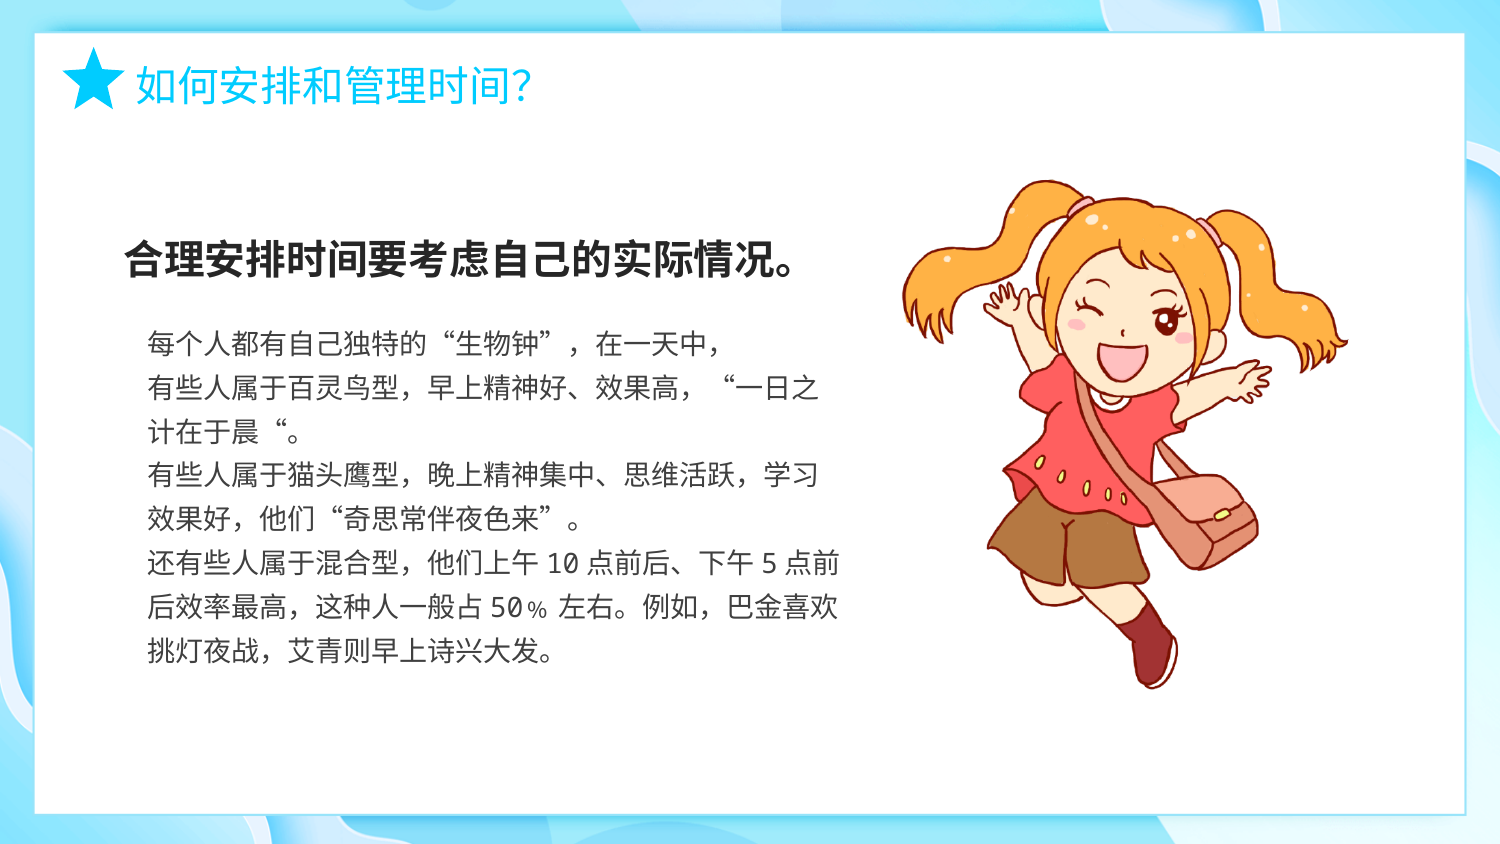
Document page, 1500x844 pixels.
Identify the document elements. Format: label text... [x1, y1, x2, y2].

text_box 合理安排时间要考虑自己的实际情况。 [108, 226, 774, 290]
text_box 每个人都有自己独特的“生物钟”，在一天中， 有些人属于百灵鸟型，早上精神好、效果高，“一日之计在于晨“。 有些人属于猫头鹰型，晚上精神集中、思维活跃，学习效果好，他们“奇思常伴夜色来”。 还有些人属于混合型，他们上午10点前后、下午5点前后效率最高，这种人一般占50﹪左右。例如，巴金喜欢挑灯夜战，艾青则早上诗兴大发。 [136, 310, 774, 673]
picture [0, 0, 1500, 844]
